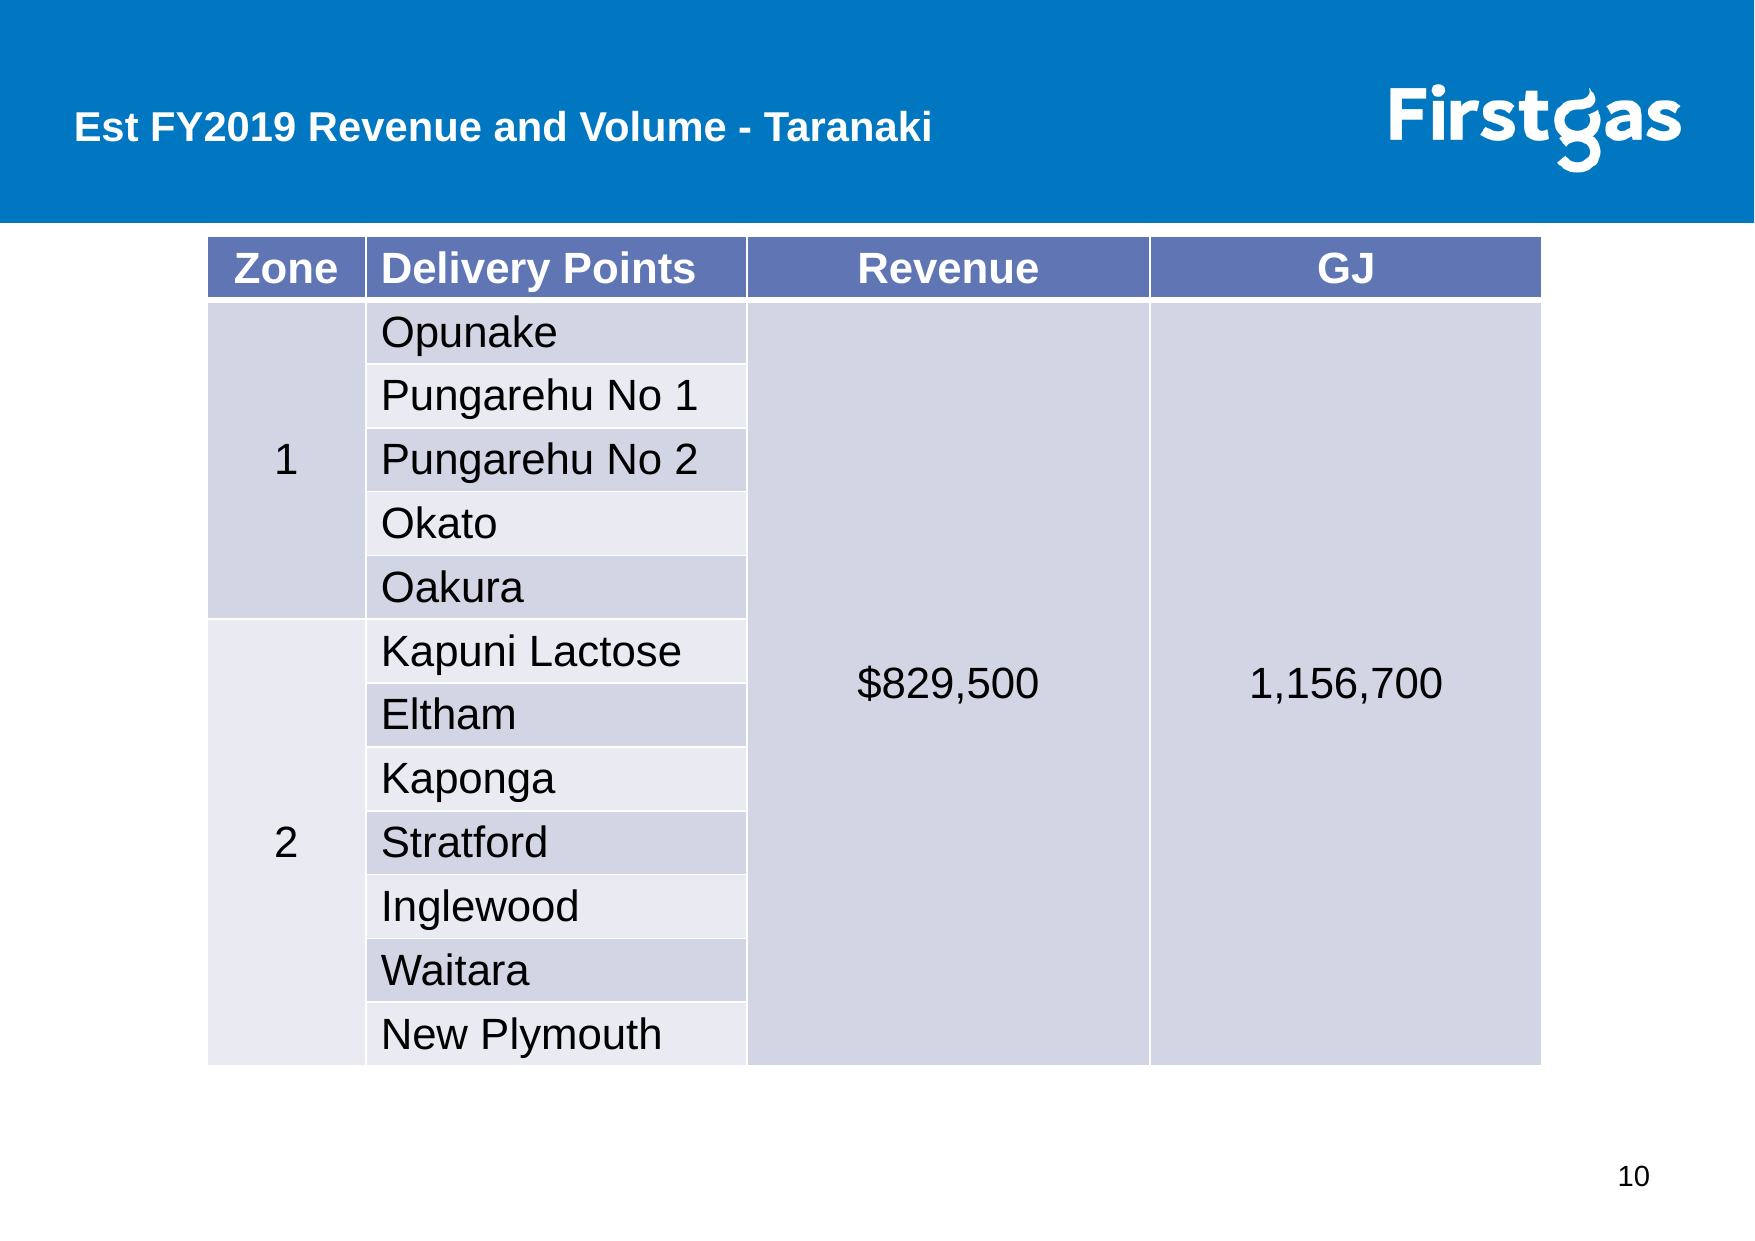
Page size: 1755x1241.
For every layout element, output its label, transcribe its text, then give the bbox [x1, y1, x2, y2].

table_header Delivery Points [367, 237, 746, 297]
table_cell Okato [367, 492, 746, 555]
table_cell Eltham [367, 684, 746, 746]
table_cell Inglewood [367, 875, 746, 938]
table_cell Pungarehu No 2 [367, 429, 746, 491]
table_cell Stratford [367, 812, 746, 874]
table_cell 1 [208, 303, 365, 618]
picture [0, 0, 1755, 1241]
table_cell 2 [208, 620, 365, 1065]
table_header Zone [208, 237, 365, 297]
table_cell Kaponga [367, 748, 746, 810]
table_cell Opunake [367, 303, 746, 363]
table_cell Kapuni Lactose [367, 620, 746, 682]
table_cell $829,500 [748, 303, 1149, 1065]
table_cell Pungarehu No 1 [367, 365, 746, 427]
table_header GJ [1151, 237, 1541, 297]
slide_number 10 [1257, 1149, 1667, 1216]
text_box Est FY2019 Revenue and Volume - Taranaki [73, 78, 1350, 148]
table_cell New Plymouth [367, 1003, 746, 1065]
table_cell Waitara [367, 939, 746, 1001]
table_cell 1,156,700 [1151, 303, 1541, 1065]
table_cell Oakura [367, 556, 746, 618]
table_header Revenue [748, 237, 1149, 297]
